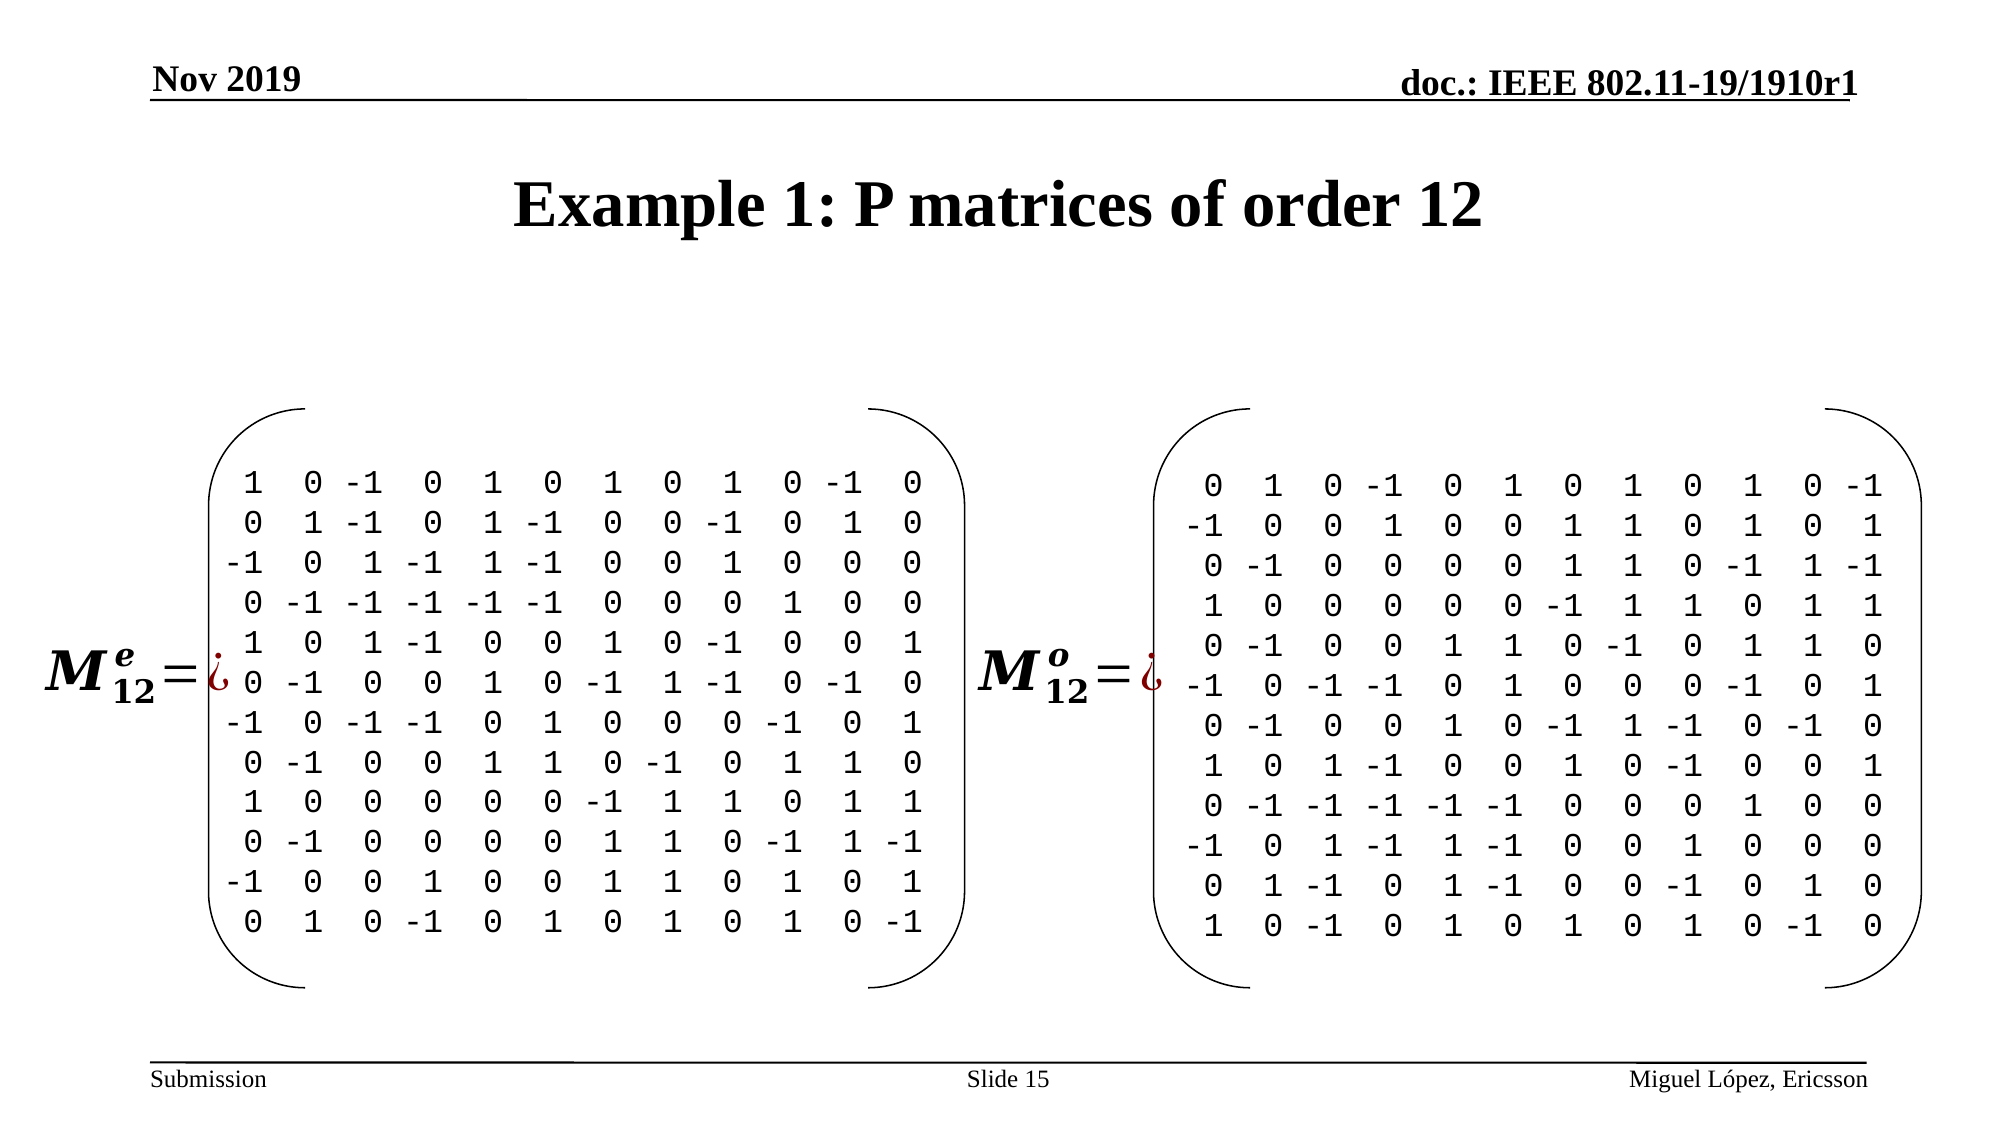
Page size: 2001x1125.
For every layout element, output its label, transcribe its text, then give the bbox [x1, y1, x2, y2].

text_box [226, 947, 947, 988]
text_box 1 0 -1 0 1 0 1 0 1 0 -1 0 0 1 -1 0 1 -1 0 0 -1 0 1 0 -1 0 1 -1 1 -1 0 0 1 0 0 0 0 -1 -1 -1 -1 -1 0 0 0 1 0 0 1 0 1 -1 0 0 1 0 -1 0 0 1 0 -1 0 0 1 0 -1 1 -1 0 -1 0 -1 0 -1 -1 0 1 0 0 0 -1 0 1 0 -1 0 0 1 1 0 -1 0 1 1 0 1 0 0 0 0 0 -1 1 1 0 1 1 0 -1 0 0 0 0 1 1 0 -1 1 -1 -1 0 0 1 0 0 1 1 0 1 0 1 0 1 0 -1 0 1 0 1 0 1 0 -1 [208, 452, 993, 947]
text_box 0 1 0 -1 0 1 0 1 0 1 0 -1 -1 0 0 1 0 0 1 1 0 1 0 1 0 -1 0 0 0 0 1 1 0 -1 1 -1 1 0 0 0 0 0 -1 1 1 0 1 1 0 -1 0 0 1 1 0 -1 0 1 1 0 -1 0 -1 -1 0 1 0 0 0 -1 0 1 0 -1 0 0 1 0 -1 1 -1 0 -1 0 1 0 1 -1 0 0 1 0 -1 0 0 1 0 -1 -1 -1 -1 -1 0 0 0 1 0 0 -1 0 1 -1 1 -1 0 0 1 0 0 0 0 1 -1 0 1 -1 0 0 -1 0 1 0 1 0 -1 0 1 0 1 0 1 0 -1 0 [1168, 456, 1922, 950]
slide_number Slide 15 [950, 1061, 1067, 1123]
footer Miguel López, Ericsson [1171, 1061, 1869, 1093]
text_box [1173, 950, 1902, 988]
text_box [224, 408, 949, 452]
text_box [1153, 408, 1908, 943]
title Example 1: P matrices of order 12 [149, 112, 1850, 288]
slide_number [152, 54, 563, 100]
